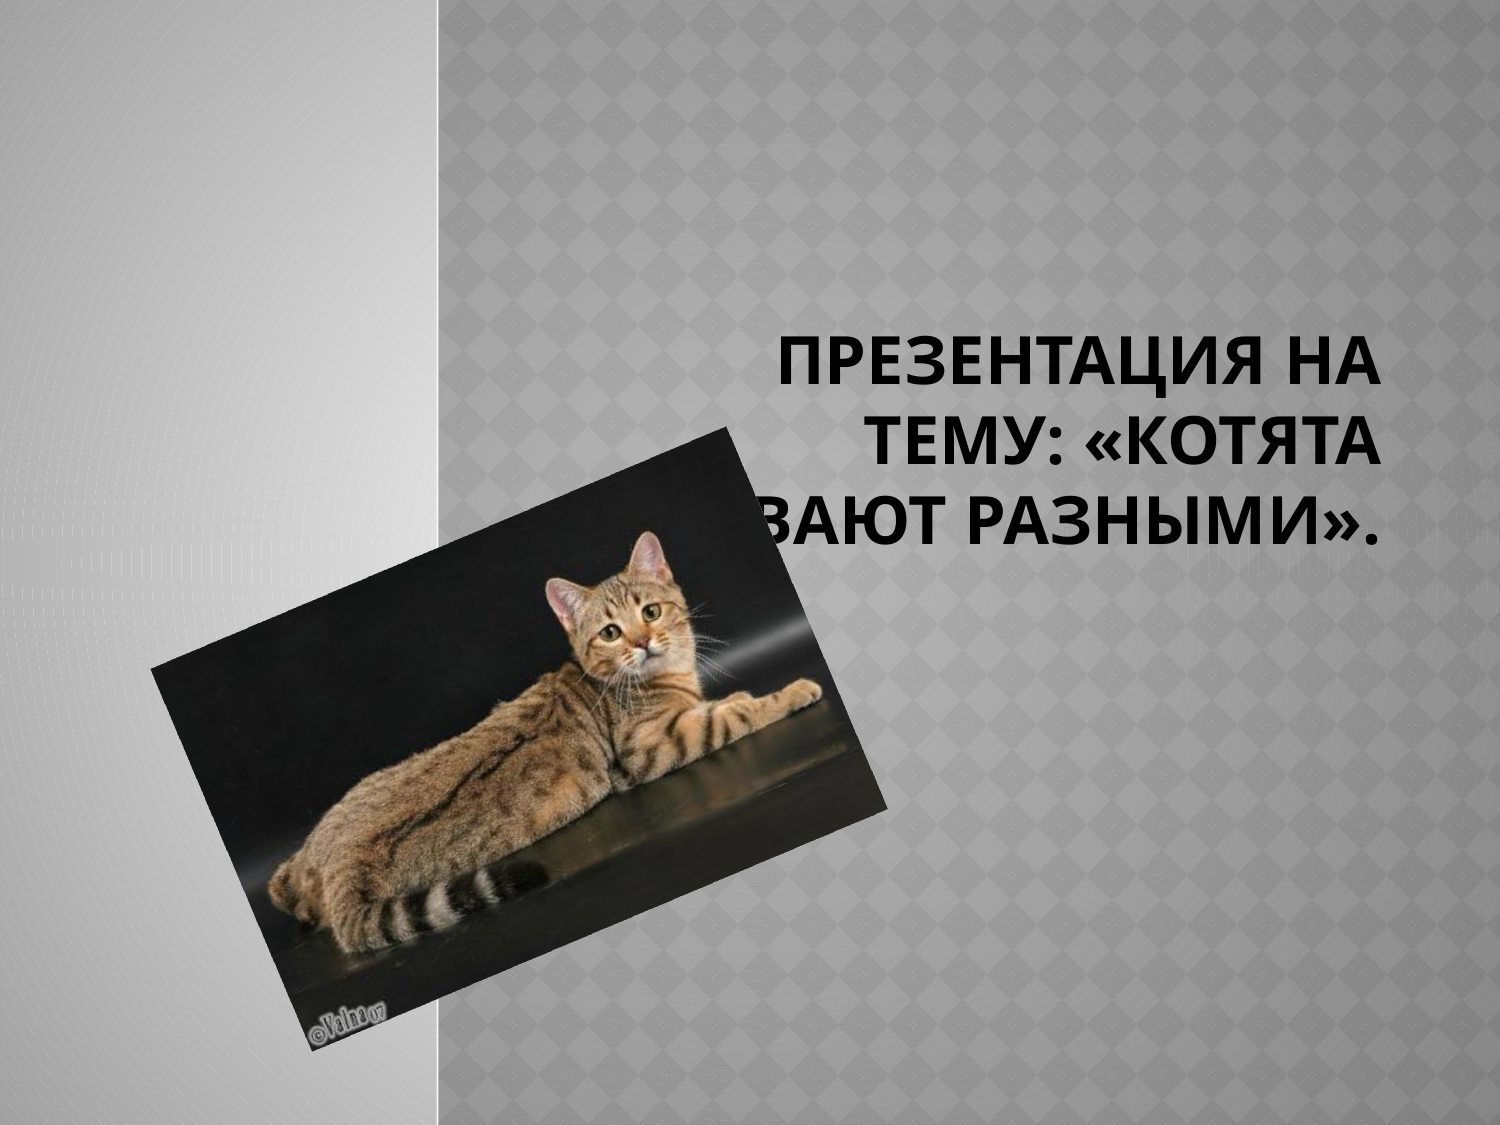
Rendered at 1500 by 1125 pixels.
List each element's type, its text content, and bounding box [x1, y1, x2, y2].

title Презентация на тему: «котята бывают разными». [552, 87, 1390, 558]
picture [272, 956, 537, 1051]
picture [151, 649, 200, 784]
picture [835, 685, 887, 831]
picture [205, 427, 832, 947]
